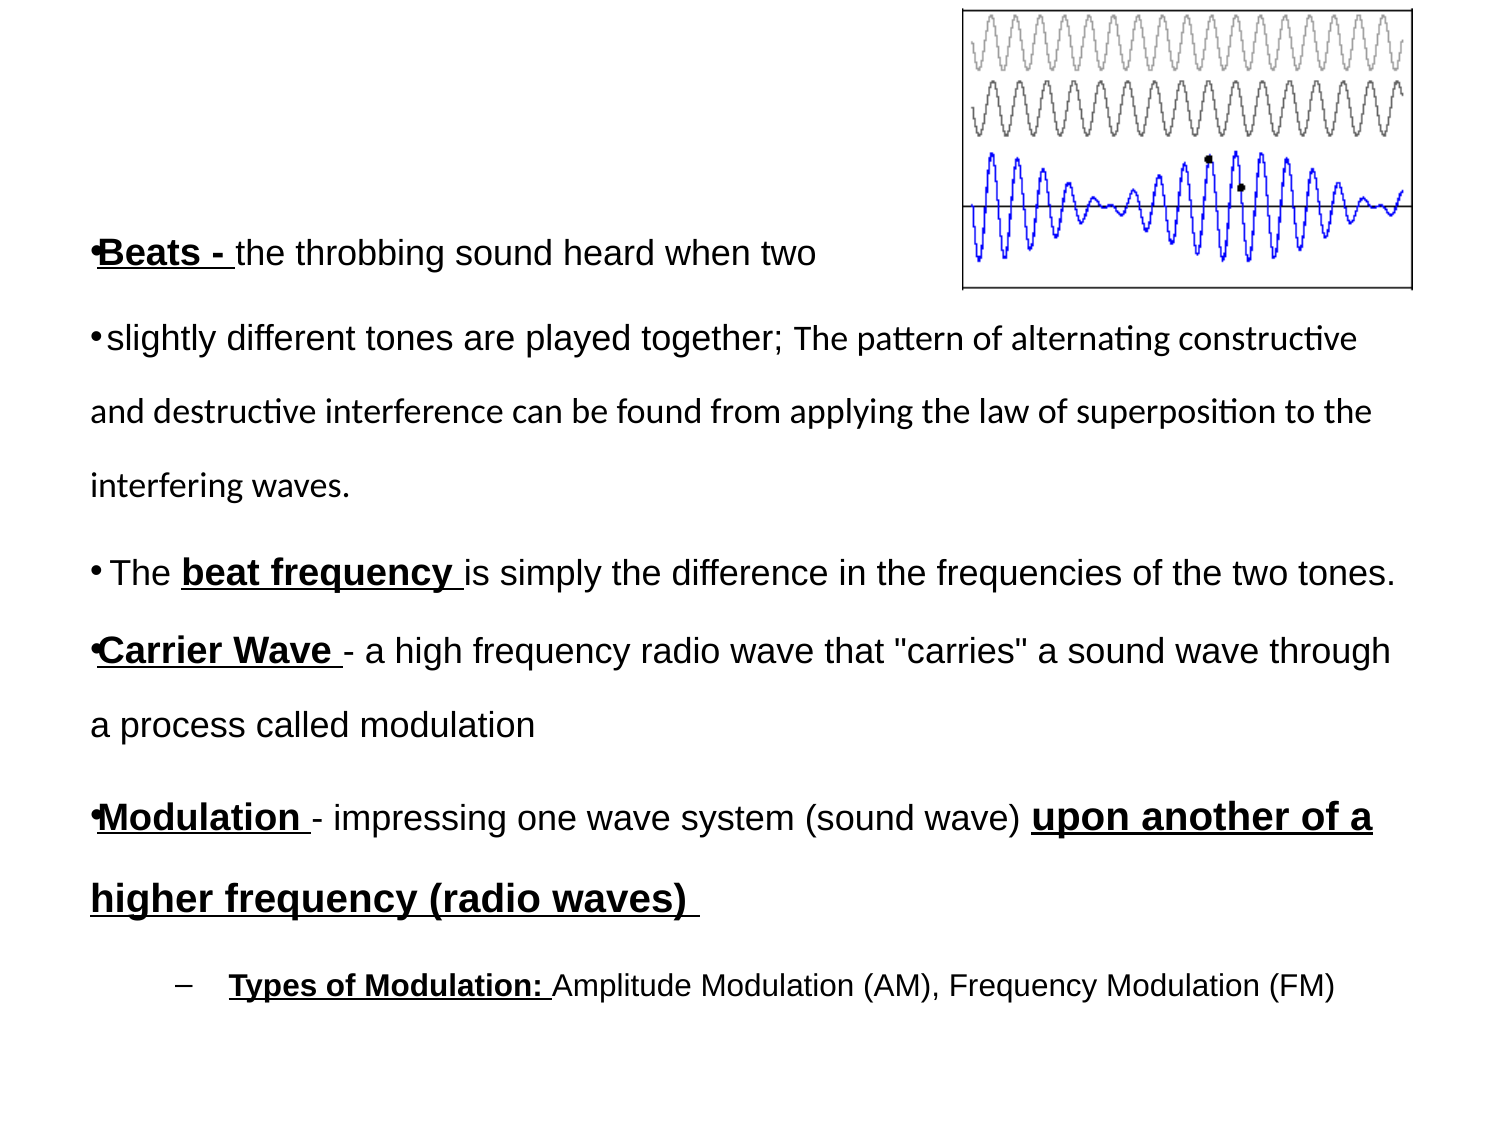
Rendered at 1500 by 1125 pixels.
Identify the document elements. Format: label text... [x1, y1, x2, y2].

picture [962, 0, 1413, 376]
list Beats - the throbbing sound heard when two slightly different tones are played together; The pattern of alternating constructive and destructive interference can be found from applying the law of superposition to the interfering waves. The beat frequency is simply the difference in the frequencies of the two tones. Carrier Wave - a high frequency radio wave that "carries" a sound wave through a process called modulation Modulation - impressing one wave system (sound wave) upon another of a higher frequency (radio waves) Types of Modulation: Amplitude Modulation (AM), Frequency Modulation (FM) [75, 187, 1425, 1050]
